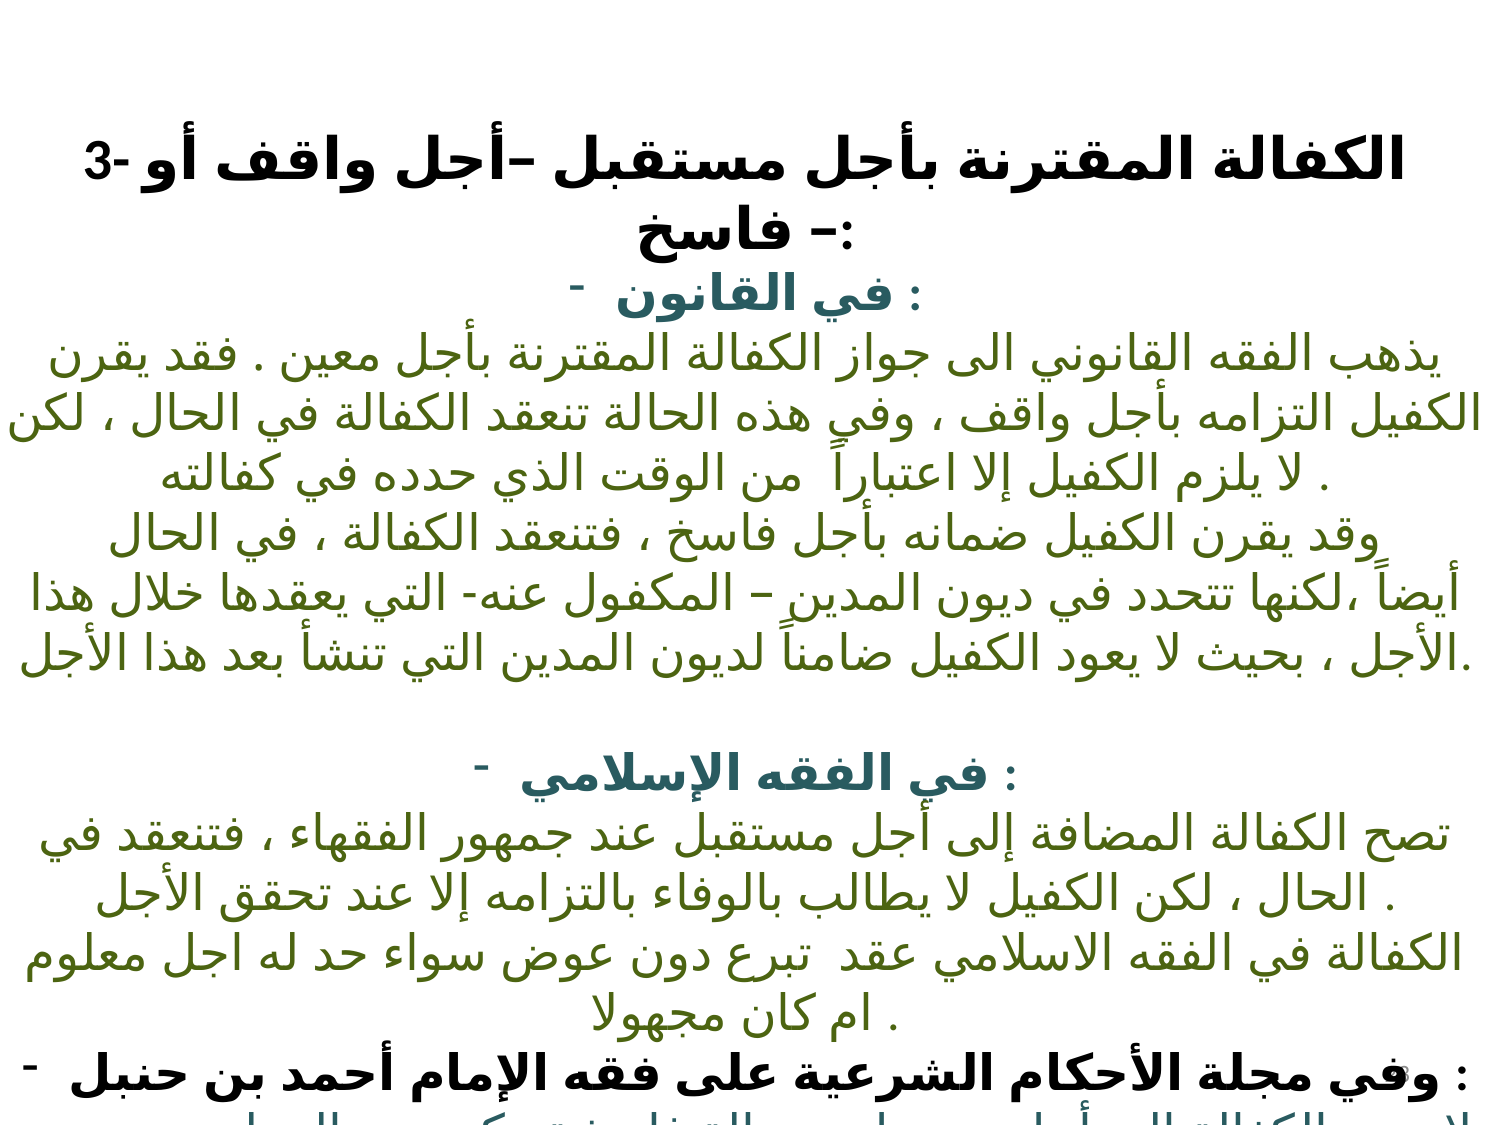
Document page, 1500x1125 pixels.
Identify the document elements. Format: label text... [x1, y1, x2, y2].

text_box 3- الكفالة المقترنة بأجل مستقبل –أجل واقف أو فاسخ –: في القانون : يذهب الفقه القانوني الى جواز الكفالة المقترنة بأجل معين . فقد يقرن الكفيل التزامه بأجل واقف ، وفي هذه الحالة تنعقد الكفالة في الحال ، لكن لا يلزم الكفيل إلا اعتباراً من الوقت الذي حدده في كفالته . وقد يقرن الكفيل ضمانه بأجل فاسخ ، فتنعقد الكفالة ، في الحال أيضاً ،لكنها تتحدد في ديون المدين – المكفول عنه- التي يعقدها خلال هذا الأجل ، بحيث لا يعود الكفيل ضامناً لديون المدين التي تنشأ بعد هذا الأجل. في الفقه الإسلامي : تصح الكفالة المضافة إلى أجل مستقبل عند جمهور الفقهاء ، فتنعقد في الحال ، لكن الكفيل لا يطالب بالوفاء بالتزامه إلا عند تحقق الأجل . الكفالة في الفقه الاسلامي عقد تبرع دون عوض سواء حد له اجل معلوم ام كان مجهولا . وفي مجلة الأحكام الشرعية على فقه الإمام أحمد بن حنبل : لا تصح الكفالة إلى أجل مجهول ، جهالة فاحشة . كمجيء المطر وهبوب الرياح . أما الحصاد و الجذاذ ،و قدوم الحاج مما لا يمنع مقصود الكفالة فتصح. [0, 113, 1494, 1125]
slide_number 23 [1074, 1042, 1425, 1103]
